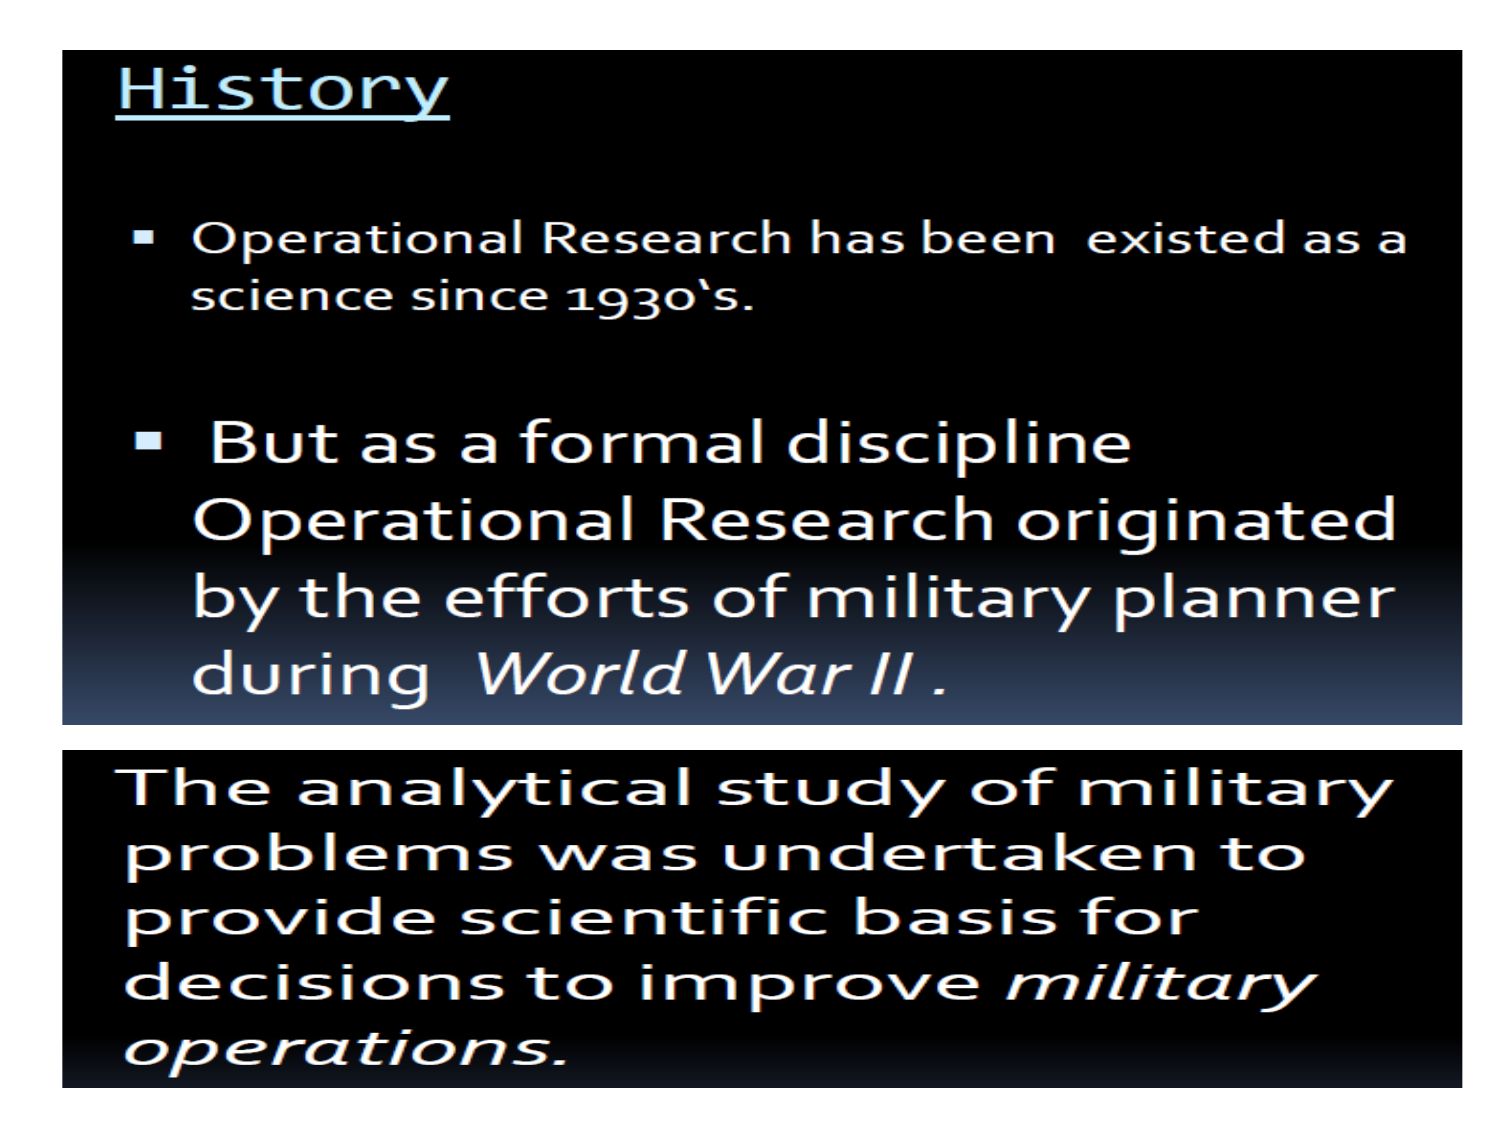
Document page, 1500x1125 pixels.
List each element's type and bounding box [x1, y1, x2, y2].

picture [62, 49, 1463, 726]
picture [62, 749, 1463, 1088]
